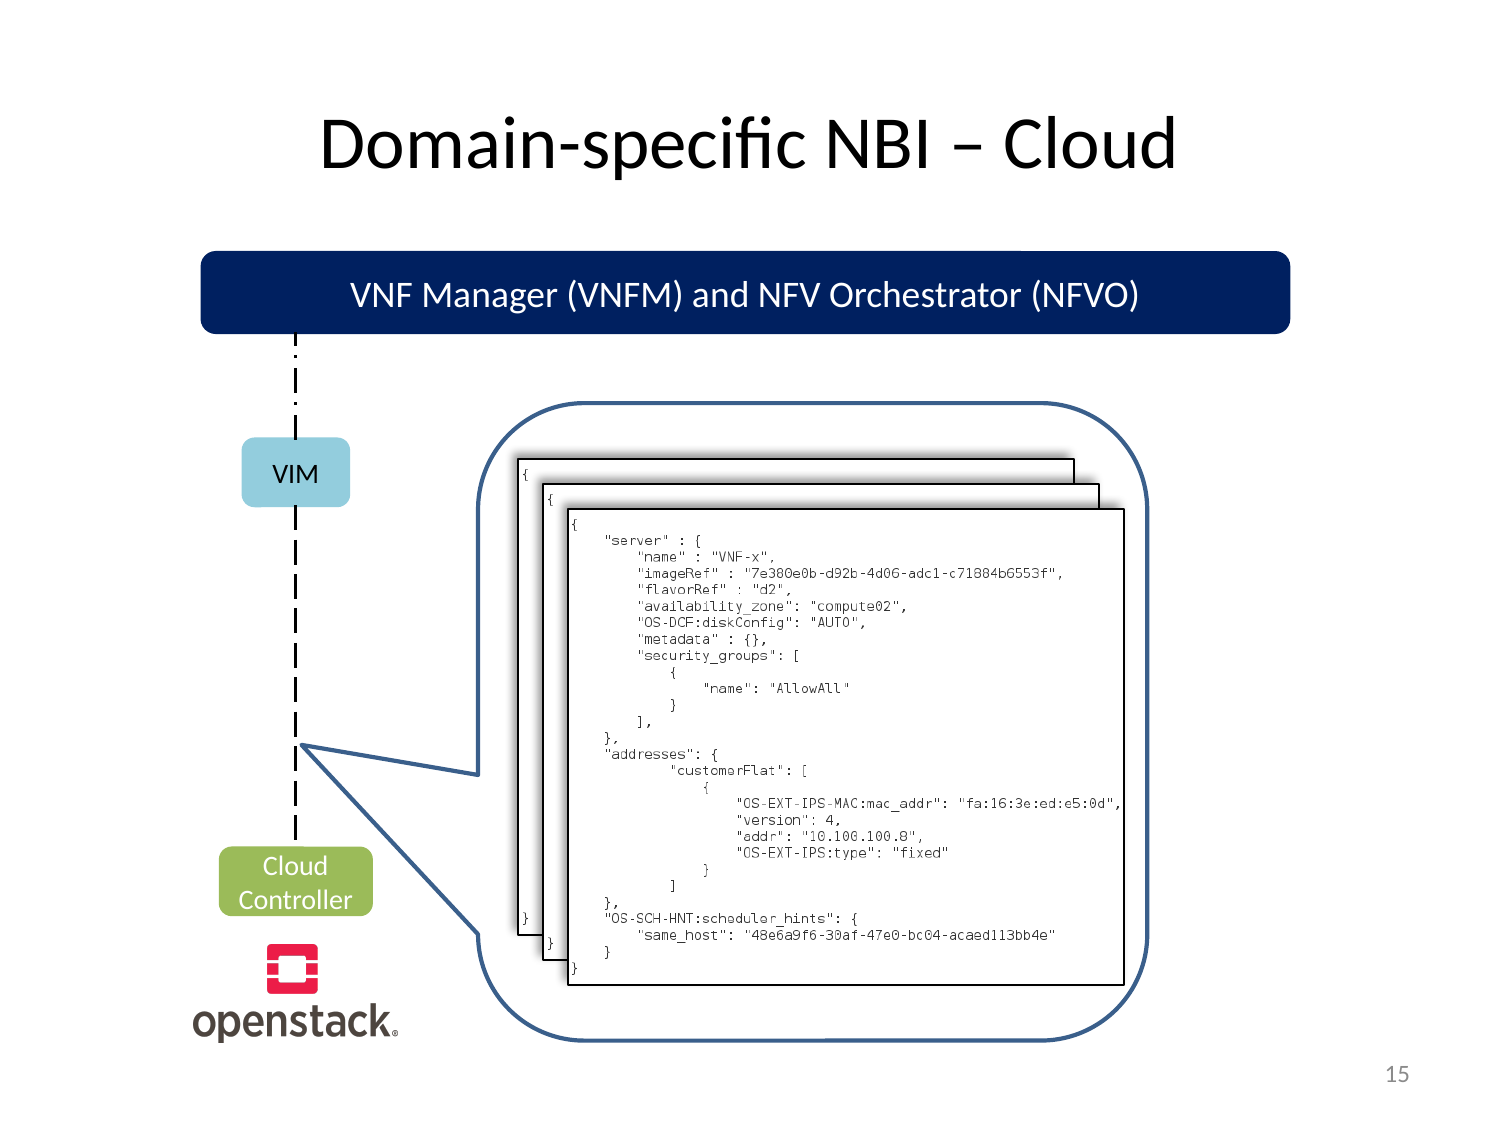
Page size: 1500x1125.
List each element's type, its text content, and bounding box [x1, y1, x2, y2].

text_box [301, 401, 1150, 1043]
text_box Cloud Controller [218, 846, 373, 917]
text_box VIM [241, 437, 351, 508]
picture [193, 943, 399, 1043]
picture [518, 459, 1124, 984]
slide_number 15 [1074, 1042, 1425, 1103]
title Domain-specific NBI – Cloud [75, 45, 1425, 233]
text_box VNF Manager (VNFM) and NFV Orchestrator (NFVO) [200, 250, 1291, 335]
